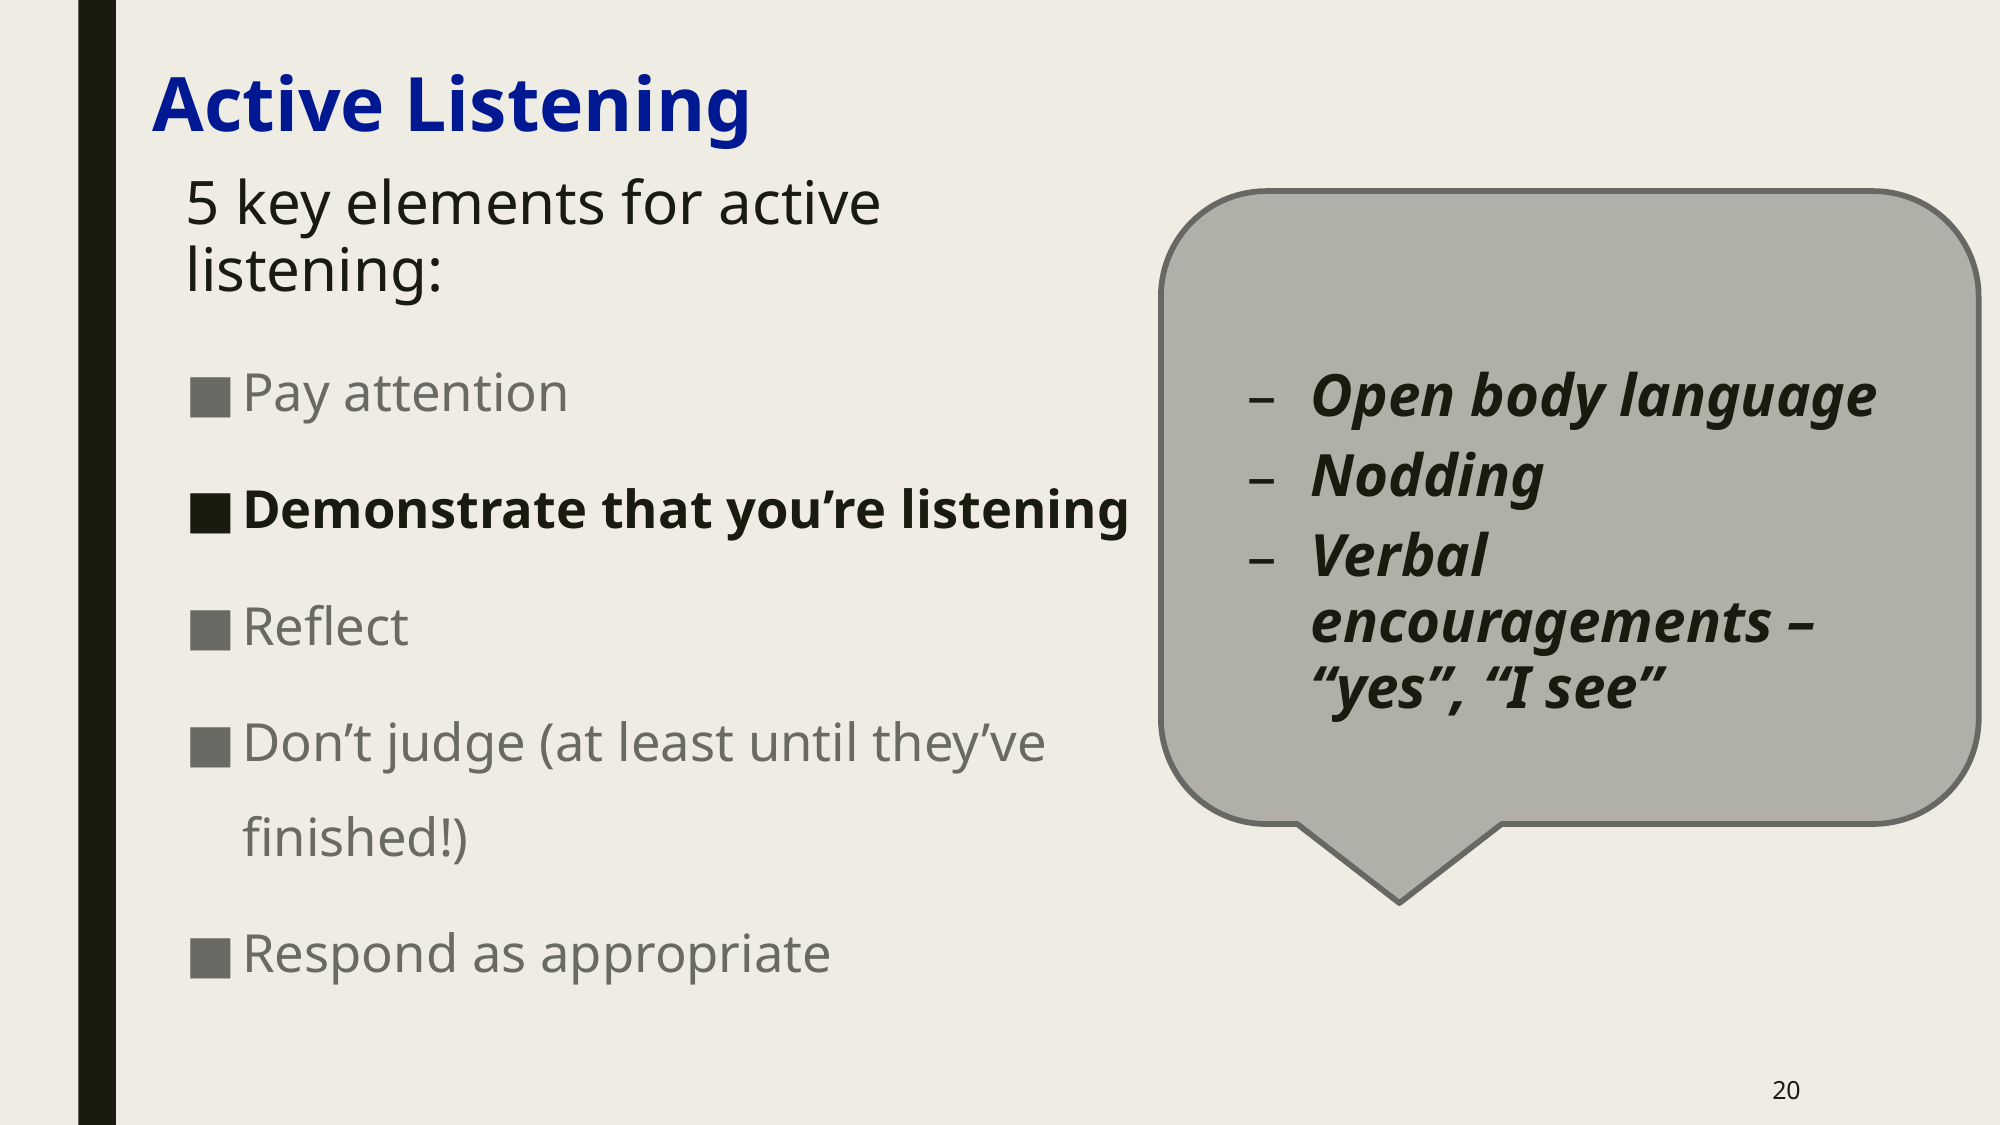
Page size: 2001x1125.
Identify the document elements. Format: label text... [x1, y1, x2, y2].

text_box [1161, 188, 1982, 906]
text_box Open body language Nodding Verbal encouragements – “yes”, “I see” [1232, 271, 1979, 586]
list 5 key elements for active listening: Pay attention Demonstrate that you’re listening Reflect Don’t judge (at least until they’ve finished!) Respond as appropriate [170, 162, 1161, 1063]
slide_number 20 [1553, 1058, 1816, 1125]
title Active Listening [137, 59, 1863, 163]
